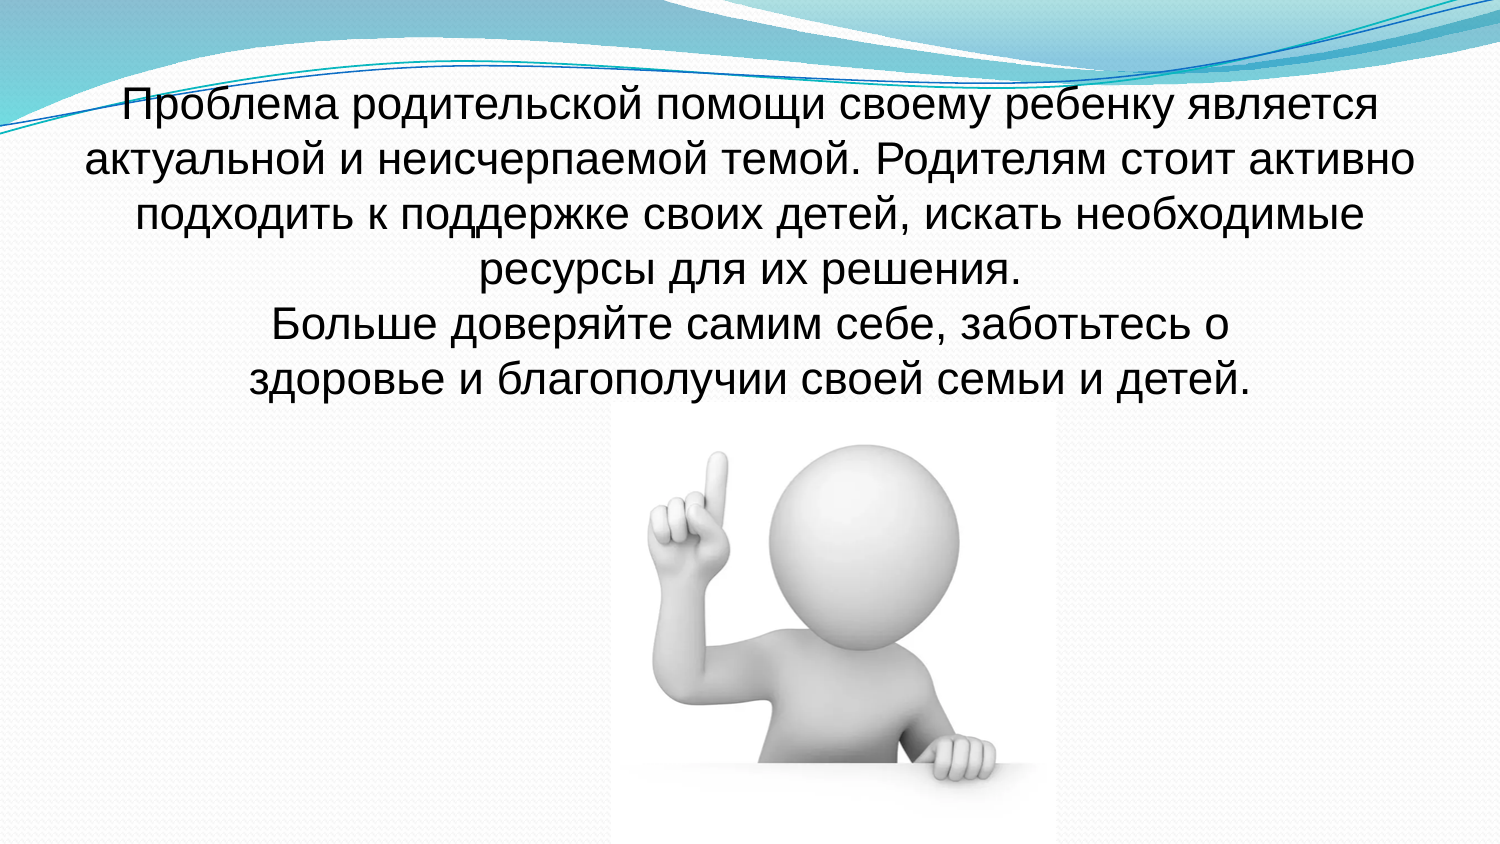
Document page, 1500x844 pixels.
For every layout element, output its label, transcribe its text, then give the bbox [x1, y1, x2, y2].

picture [611, 401, 1056, 844]
text_box Проблема родительской помощи своему ребенку является актуальной и неисчерпаемой темой. Родителям стоит активно подходить к поддержке своих детей, искать необходимые ресурсы для их решения. Больше доверяйте самим себе, заботьтесь о здоровье и благополучии своей семьи и детей. [30, 66, 1471, 412]
